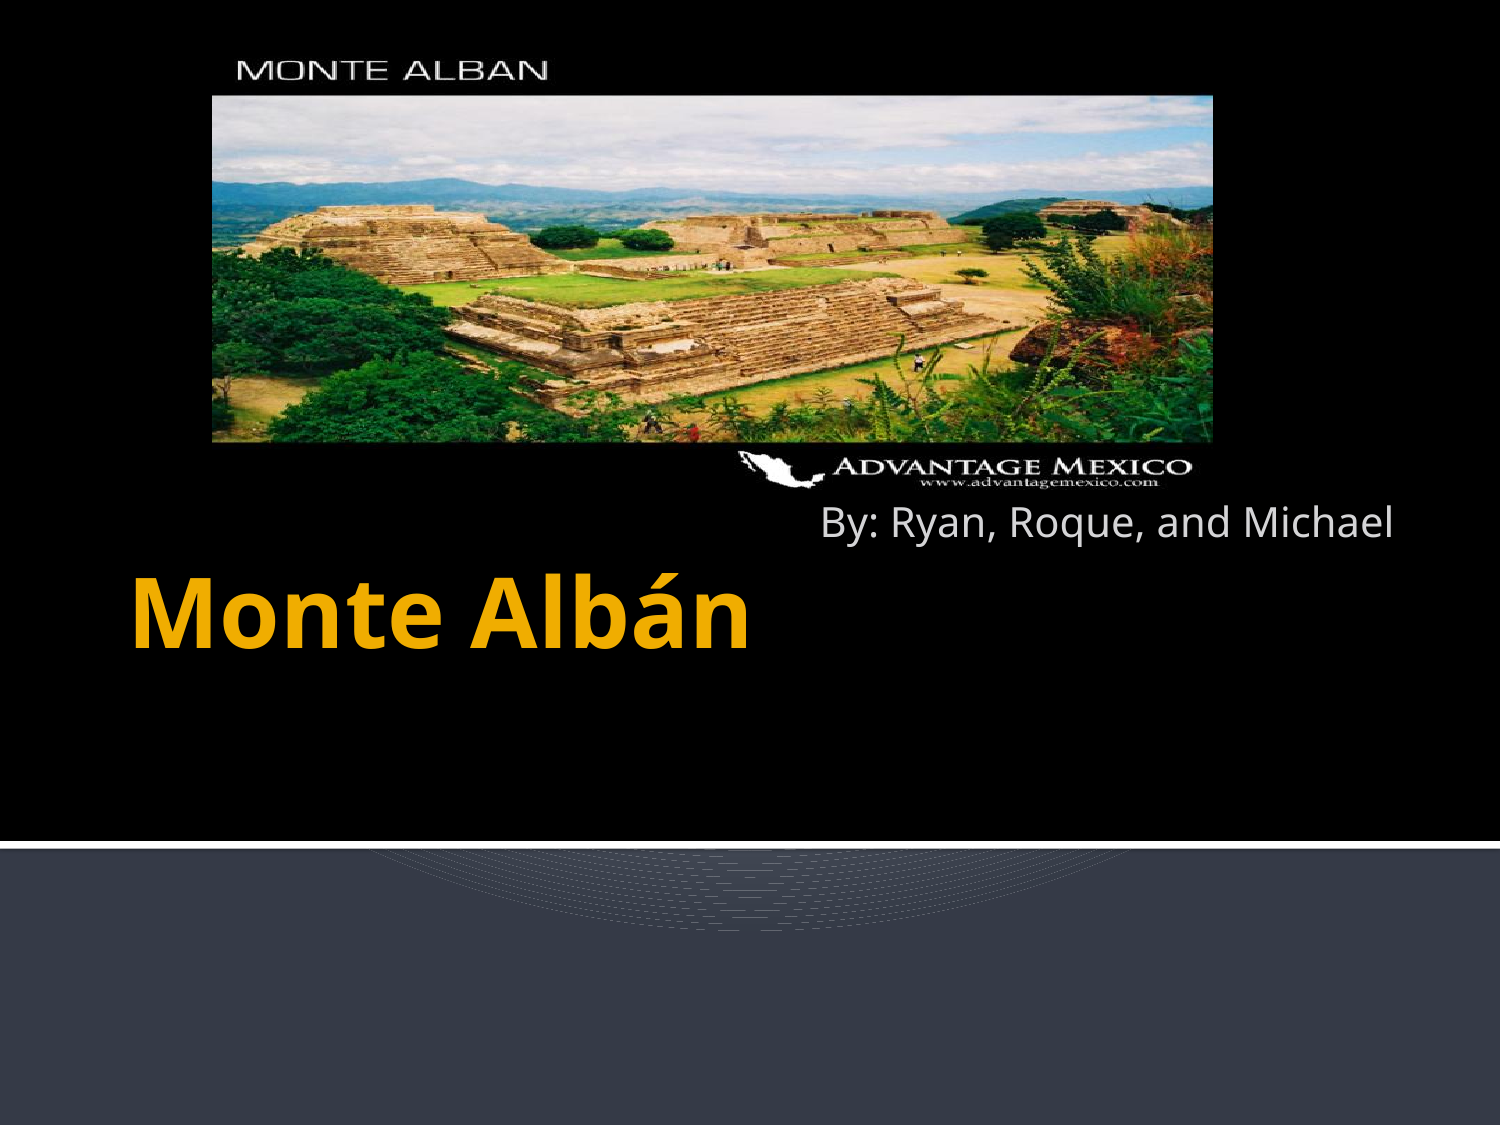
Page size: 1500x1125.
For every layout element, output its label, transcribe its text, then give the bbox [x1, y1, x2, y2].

subtitle By: Ryan, Roque, and Michael [800, 474, 1438, 546]
picture [212, 37, 1213, 500]
title Monte Albán [112, 550, 1438, 825]
